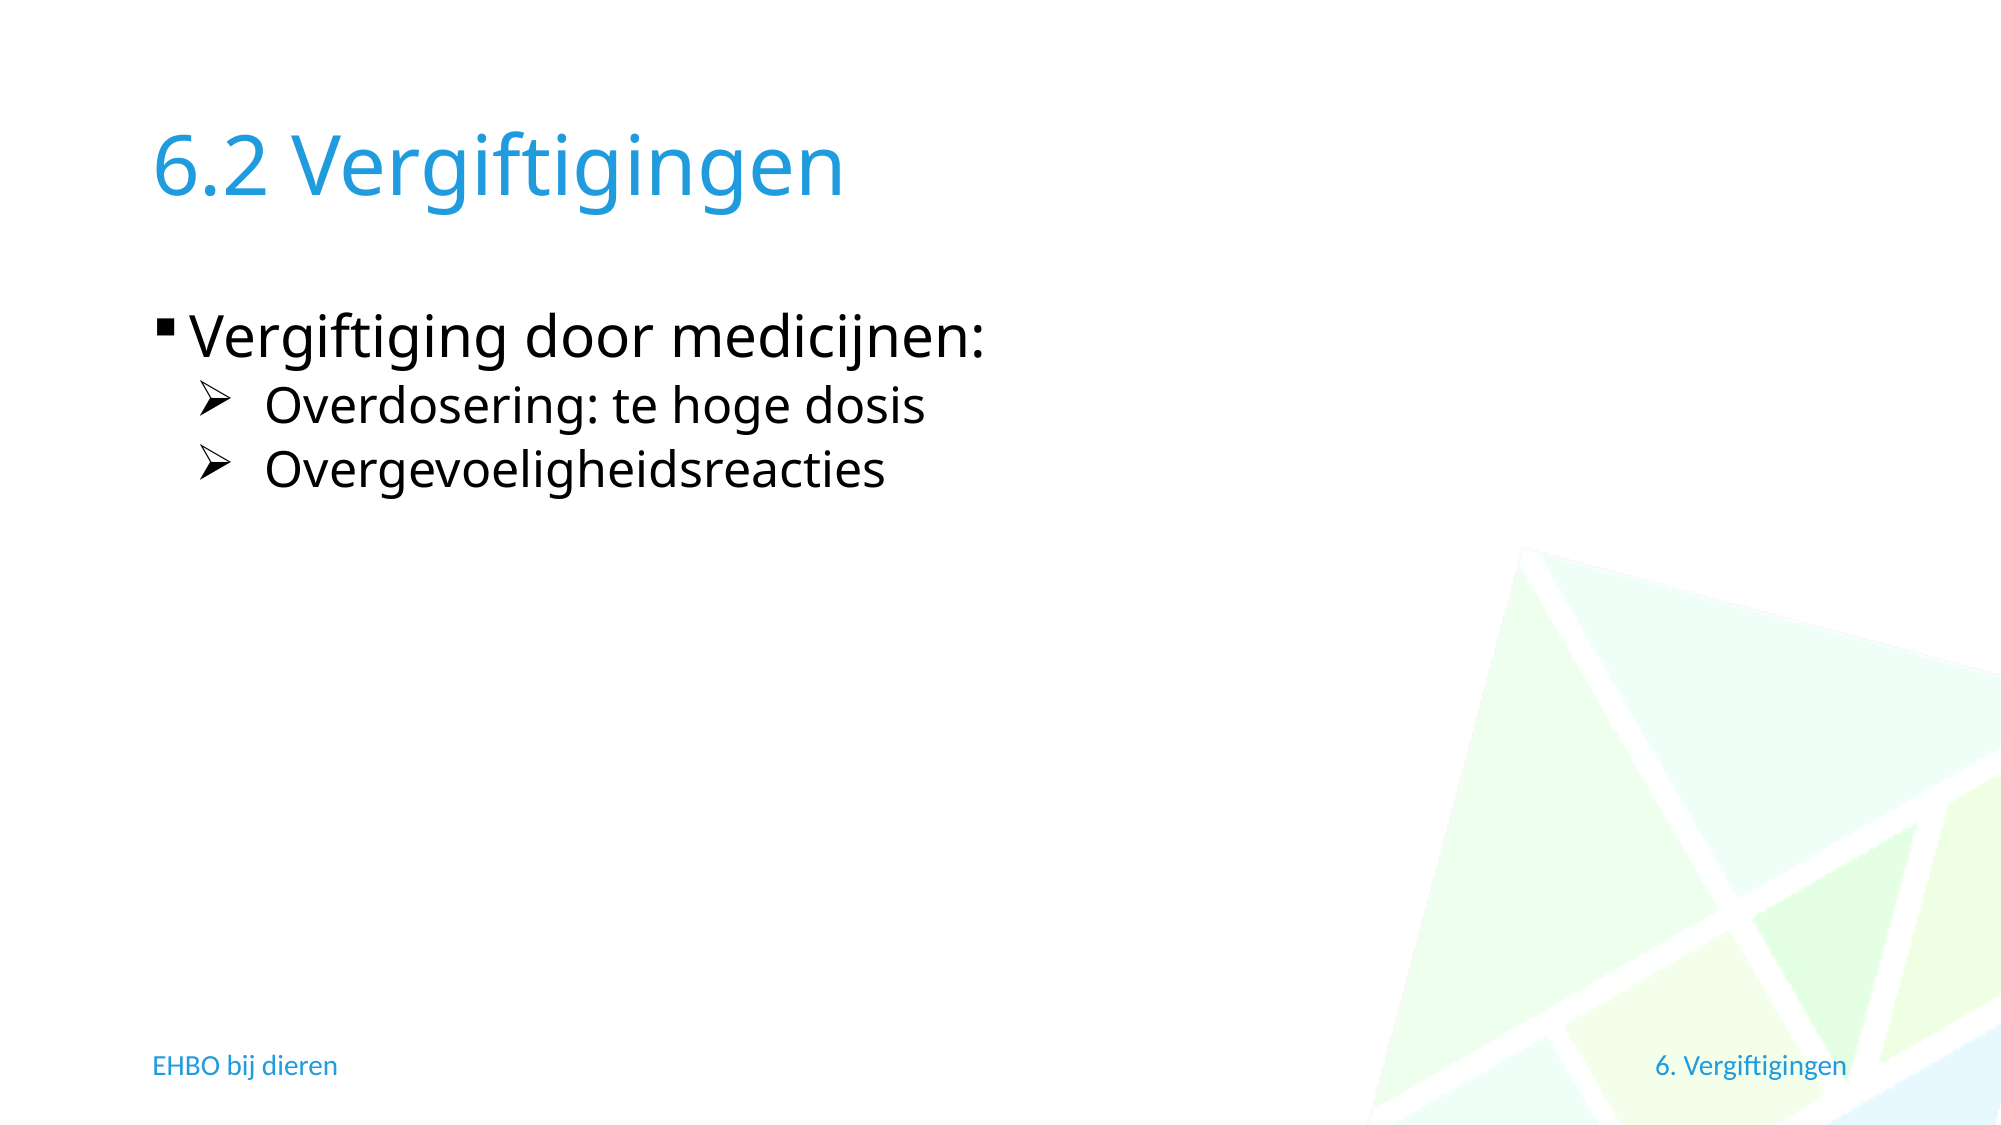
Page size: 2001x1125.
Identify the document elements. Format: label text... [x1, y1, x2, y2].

list 6. Vergiftigingen [1412, 1042, 1863, 1103]
list Vergiftiging door medicijnen: Overdosering: te hoge dosis Overgevoeligheidsreacties [137, 299, 1863, 1014]
title 6.2 Vergiftigingen [137, 59, 1863, 278]
list EHBO bij dieren [137, 1042, 588, 1103]
